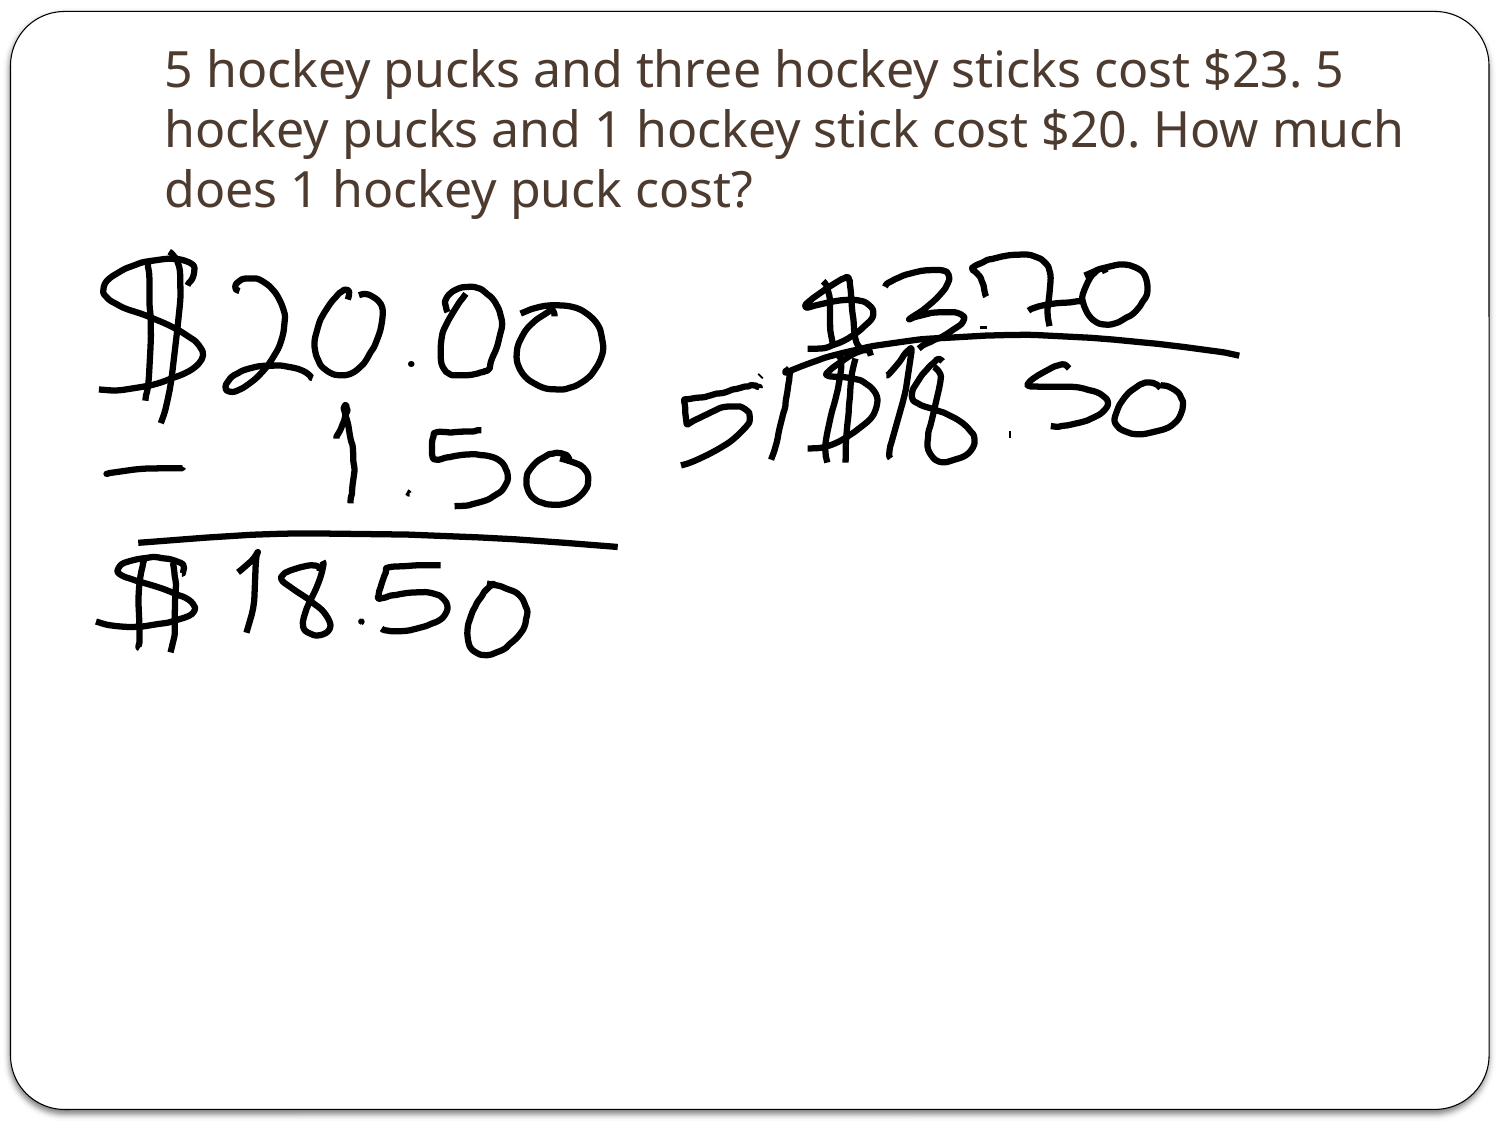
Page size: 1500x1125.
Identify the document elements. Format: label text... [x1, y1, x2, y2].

text_box [1026, 363, 1109, 428]
text_box [849, 279, 861, 348]
text_box [515, 304, 605, 391]
text_box [1113, 381, 1184, 436]
text_box [280, 560, 332, 637]
title 5 hockey pucks and three hockey sticks cost $23. 5 hockey pucks and 1 hockey stick cost $20. How much does 1 hockey puck cost? [150, 45, 1425, 233]
text_box [144, 259, 152, 401]
text_box [680, 384, 761, 467]
text_box [466, 582, 529, 656]
text_box [178, 258, 196, 292]
text_box [844, 367, 855, 463]
text_box [102, 261, 146, 317]
text_box [169, 561, 177, 653]
text_box [105, 466, 184, 475]
text_box [971, 253, 1052, 327]
text_box [160, 251, 182, 424]
text_box [98, 335, 145, 392]
text_box [377, 564, 449, 633]
text_box [1081, 263, 1149, 326]
text_box [825, 368, 837, 378]
text_box [137, 558, 145, 649]
text_box [176, 593, 196, 622]
text_box [431, 429, 509, 507]
text_box [824, 367, 842, 463]
text_box [148, 258, 168, 387]
text_box [807, 417, 829, 450]
text_box [884, 269, 966, 350]
text_box [439, 286, 503, 377]
text_box [849, 367, 879, 437]
text_box [784, 334, 1240, 374]
text_box [525, 452, 589, 506]
text_box [116, 556, 185, 628]
text_box [886, 365, 911, 459]
text_box [313, 288, 384, 377]
text_box [224, 277, 313, 393]
text_box [237, 551, 259, 633]
text_box [841, 367, 852, 379]
text_box [335, 404, 356, 504]
text_box [95, 598, 138, 628]
text_box [830, 387, 849, 447]
text_box [911, 365, 976, 464]
text_box [138, 532, 618, 548]
text_box [822, 280, 834, 345]
text_box [804, 289, 826, 309]
text_box [173, 329, 204, 379]
text_box [770, 372, 792, 460]
text_box [1028, 300, 1081, 312]
text_box [807, 276, 854, 350]
text_box [853, 298, 875, 333]
